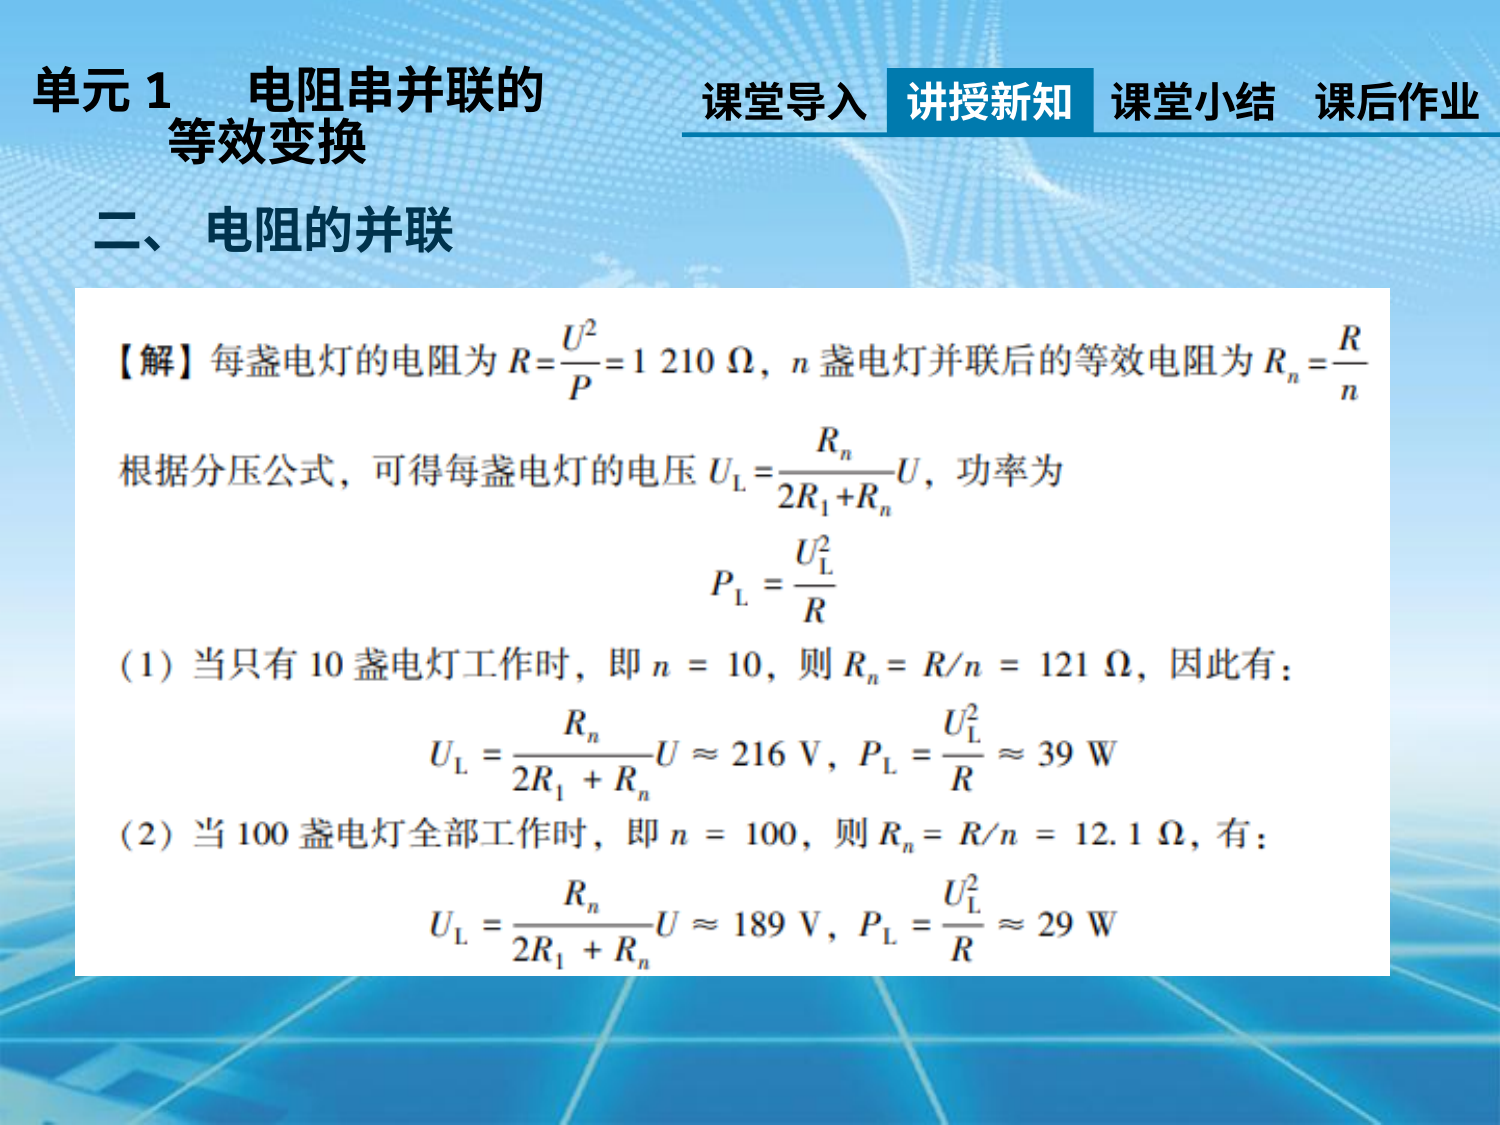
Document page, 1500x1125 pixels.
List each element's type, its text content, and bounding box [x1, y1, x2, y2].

text_box 二、 电阻的并联 [19, 180, 528, 289]
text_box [16, 59, 1500, 180]
picture [0, 0, 1500, 1125]
